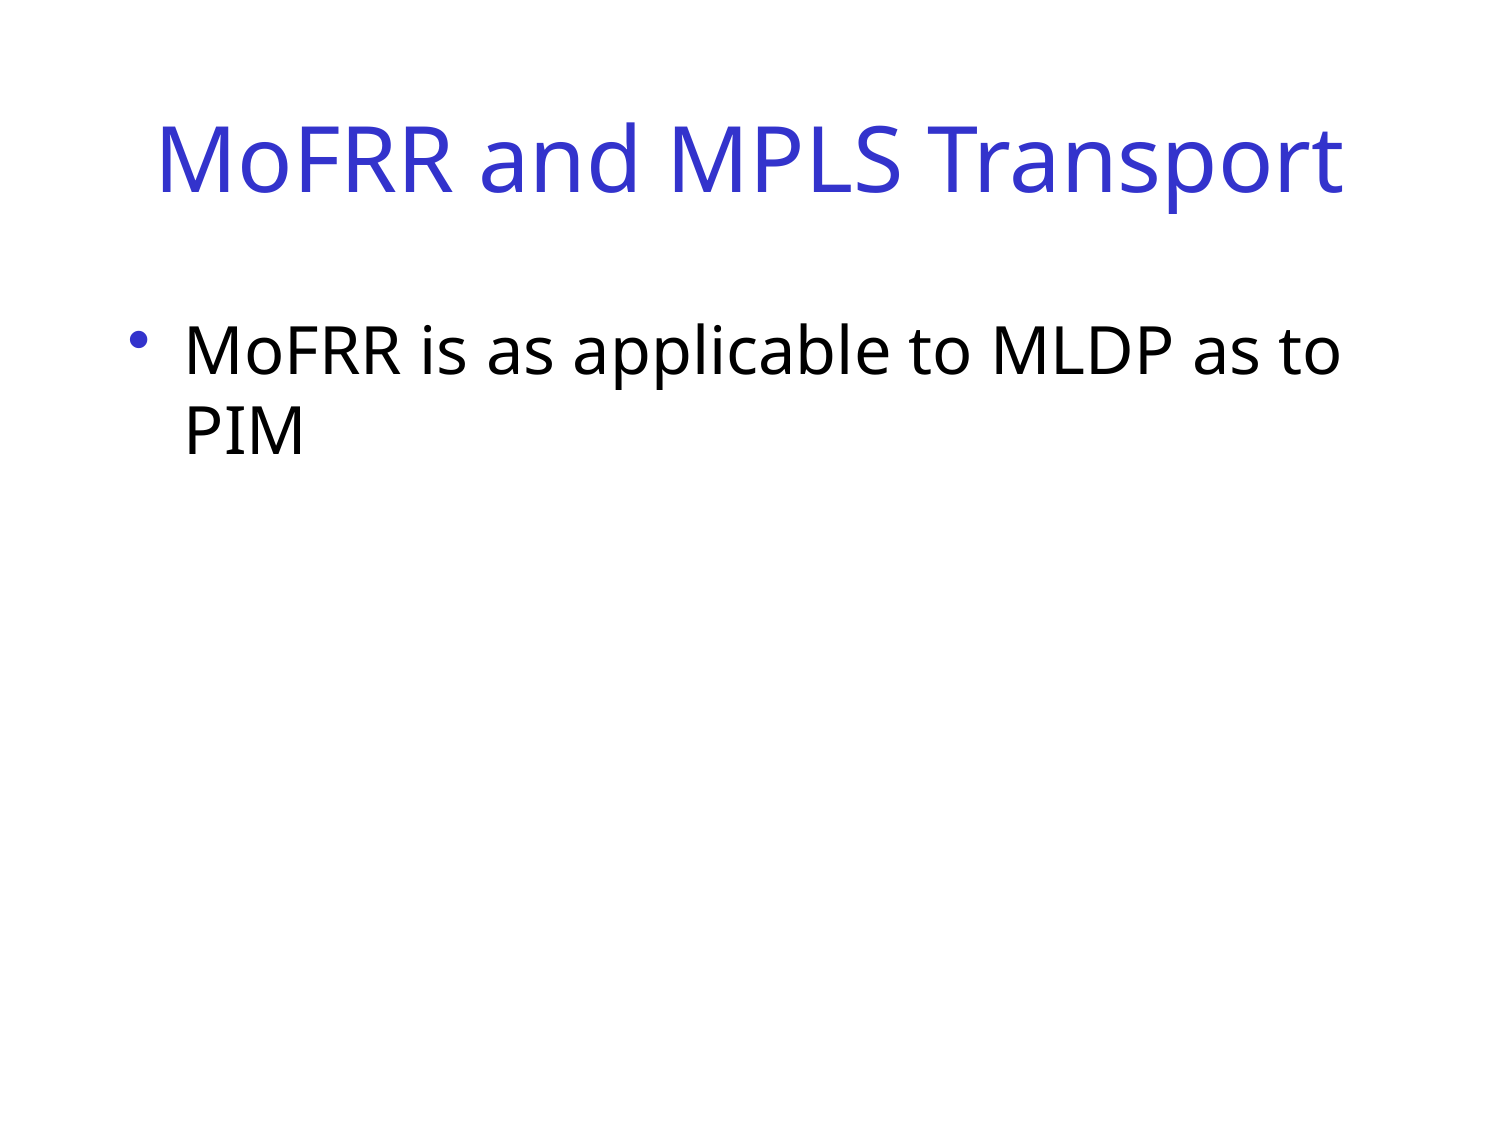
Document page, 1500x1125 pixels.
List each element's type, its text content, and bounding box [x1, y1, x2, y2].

title MoFRR and MPLS Transport [112, 62, 1388, 251]
list MoFRR is as applicable to MLDP as to PIM [112, 299, 1388, 976]
